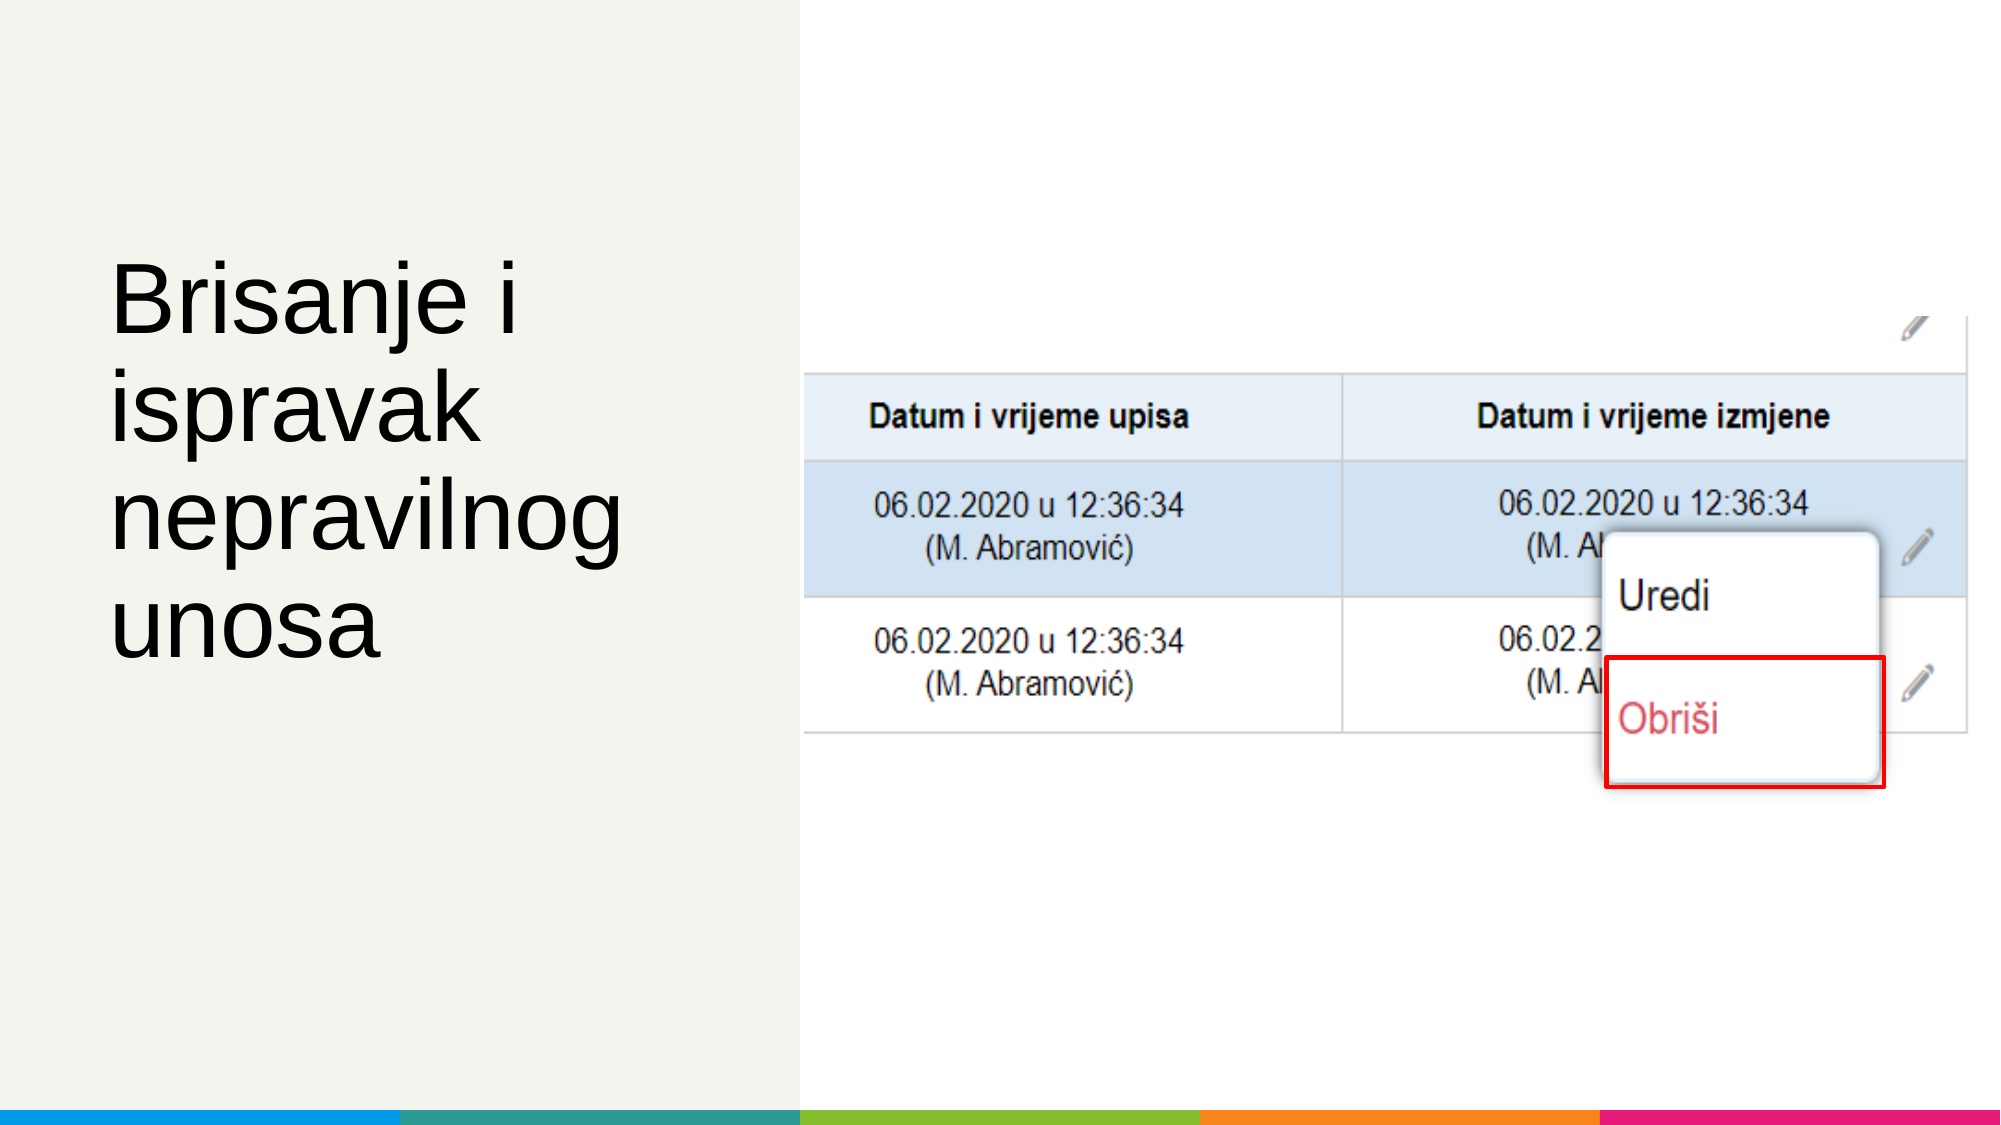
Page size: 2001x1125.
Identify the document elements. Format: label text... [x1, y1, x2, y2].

title Brisanje i ispravak nepravilnog unosa [94, 423, 740, 687]
picture [803, 315, 1972, 903]
